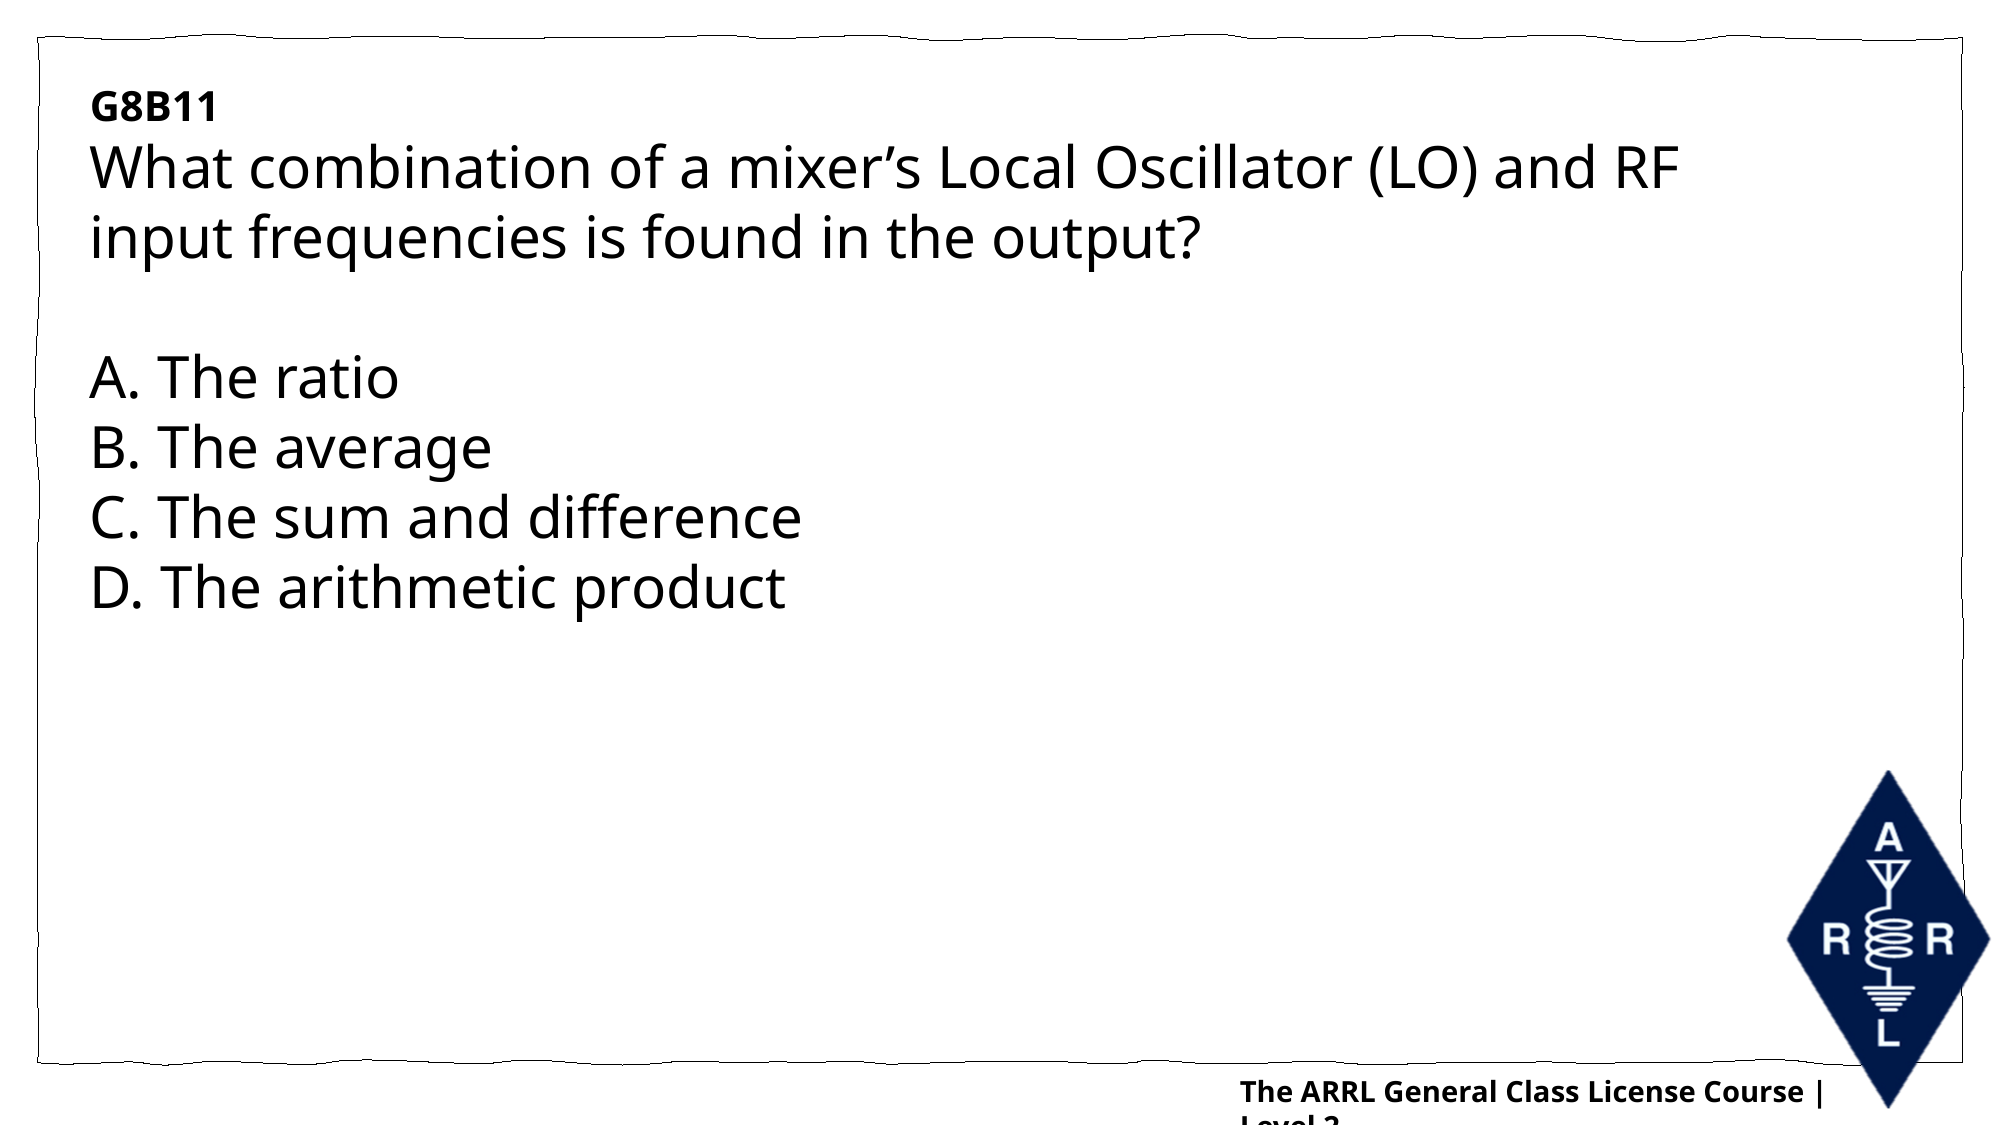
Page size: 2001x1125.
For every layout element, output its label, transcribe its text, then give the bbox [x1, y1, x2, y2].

picture [1773, 752, 1999, 1125]
text_box G8B11 What combination of a mixer’s Local Oscillator (LO) and RF input frequencies is found in the output? A. The ratio B. The average C. The sum and difference D. The arithmetic product [75, 72, 1850, 628]
